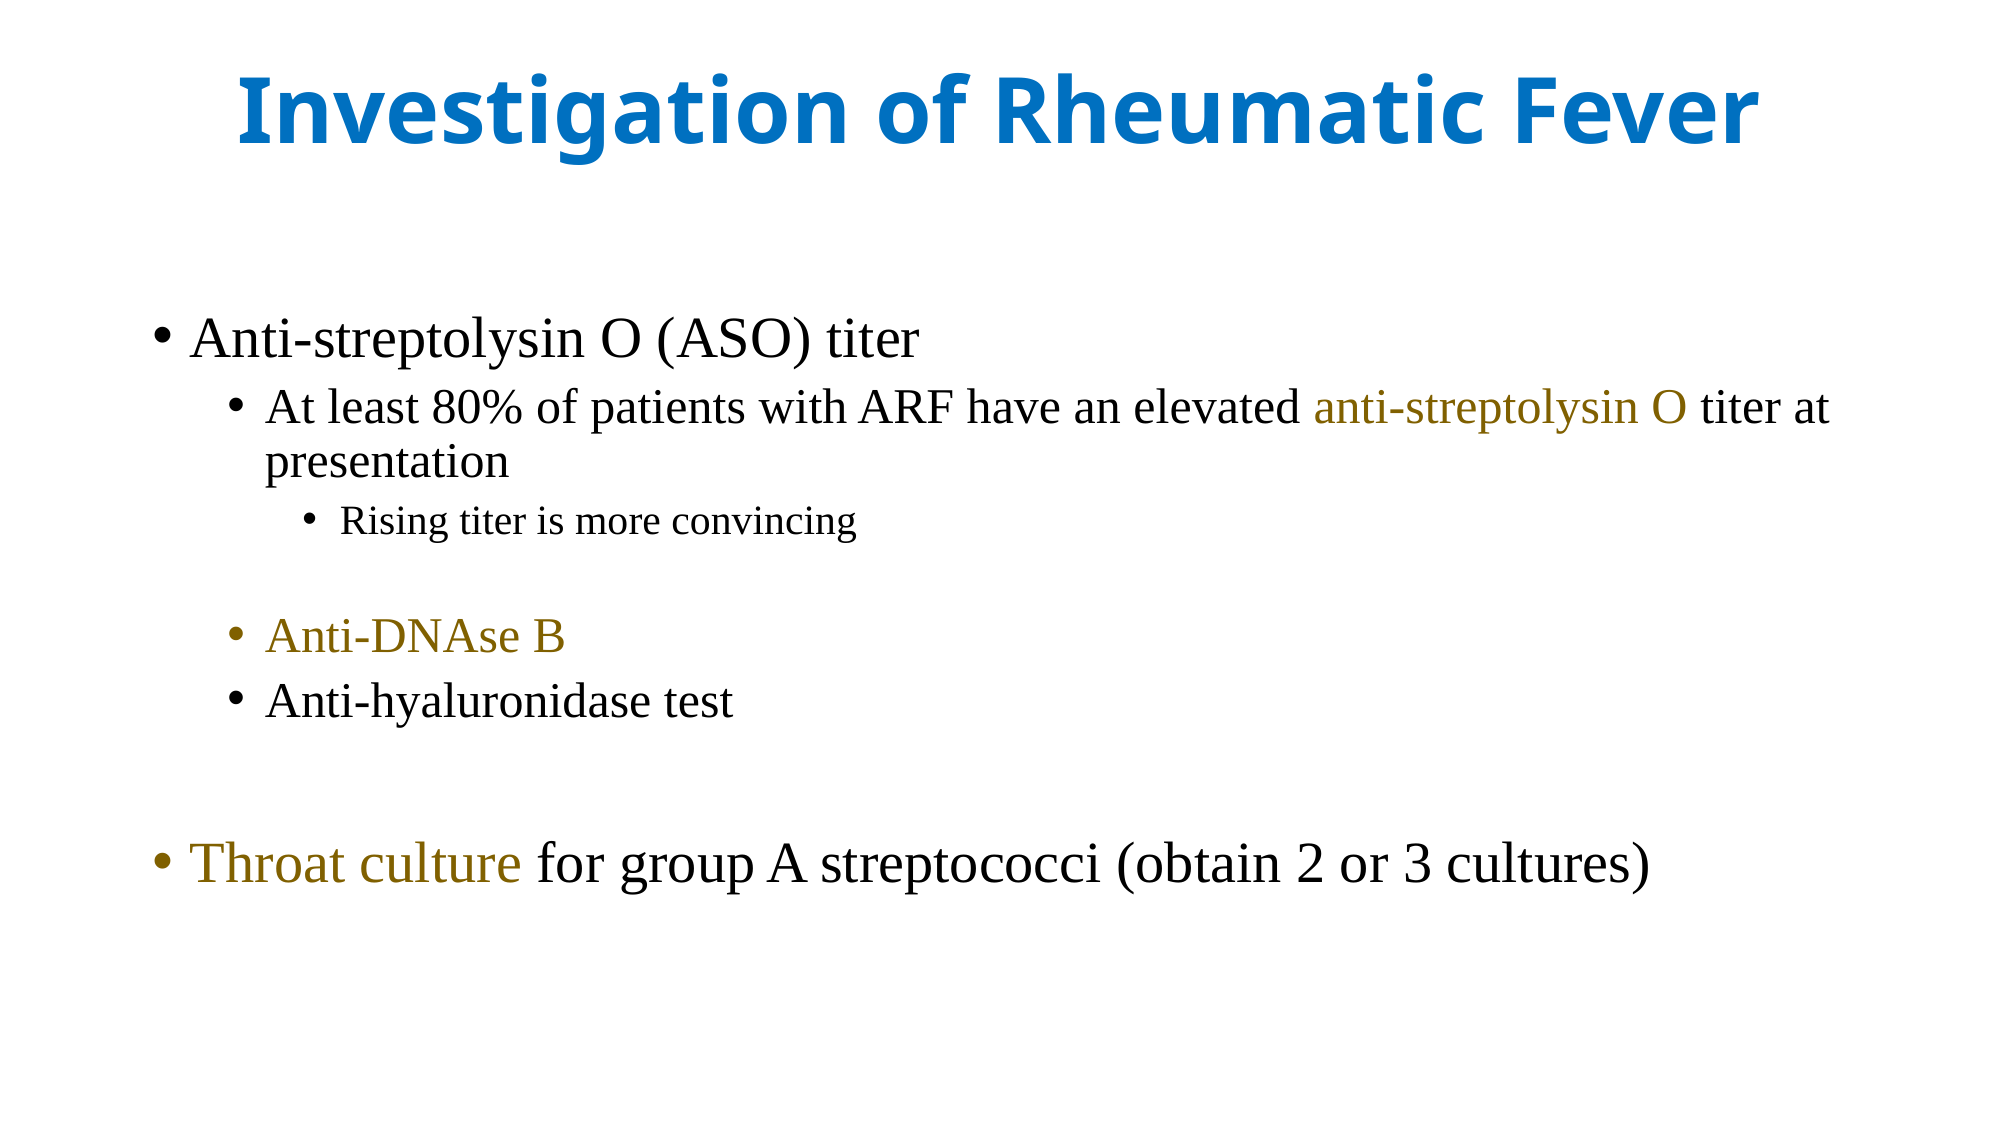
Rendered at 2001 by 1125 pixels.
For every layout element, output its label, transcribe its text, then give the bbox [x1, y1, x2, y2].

title Investigation of Rheumatic Fever [137, 59, 1863, 278]
list Anti-streptolysin O (ASO) titer At least 80% of patients with ARF have an elevated anti-streptolysin O titer at presentation Rising titer is more convincing Anti-DNAse B Anti-hyaluronidase test Throat culture for group A streptococci (obtain 2 or 3 cultures) [137, 299, 1863, 1014]
